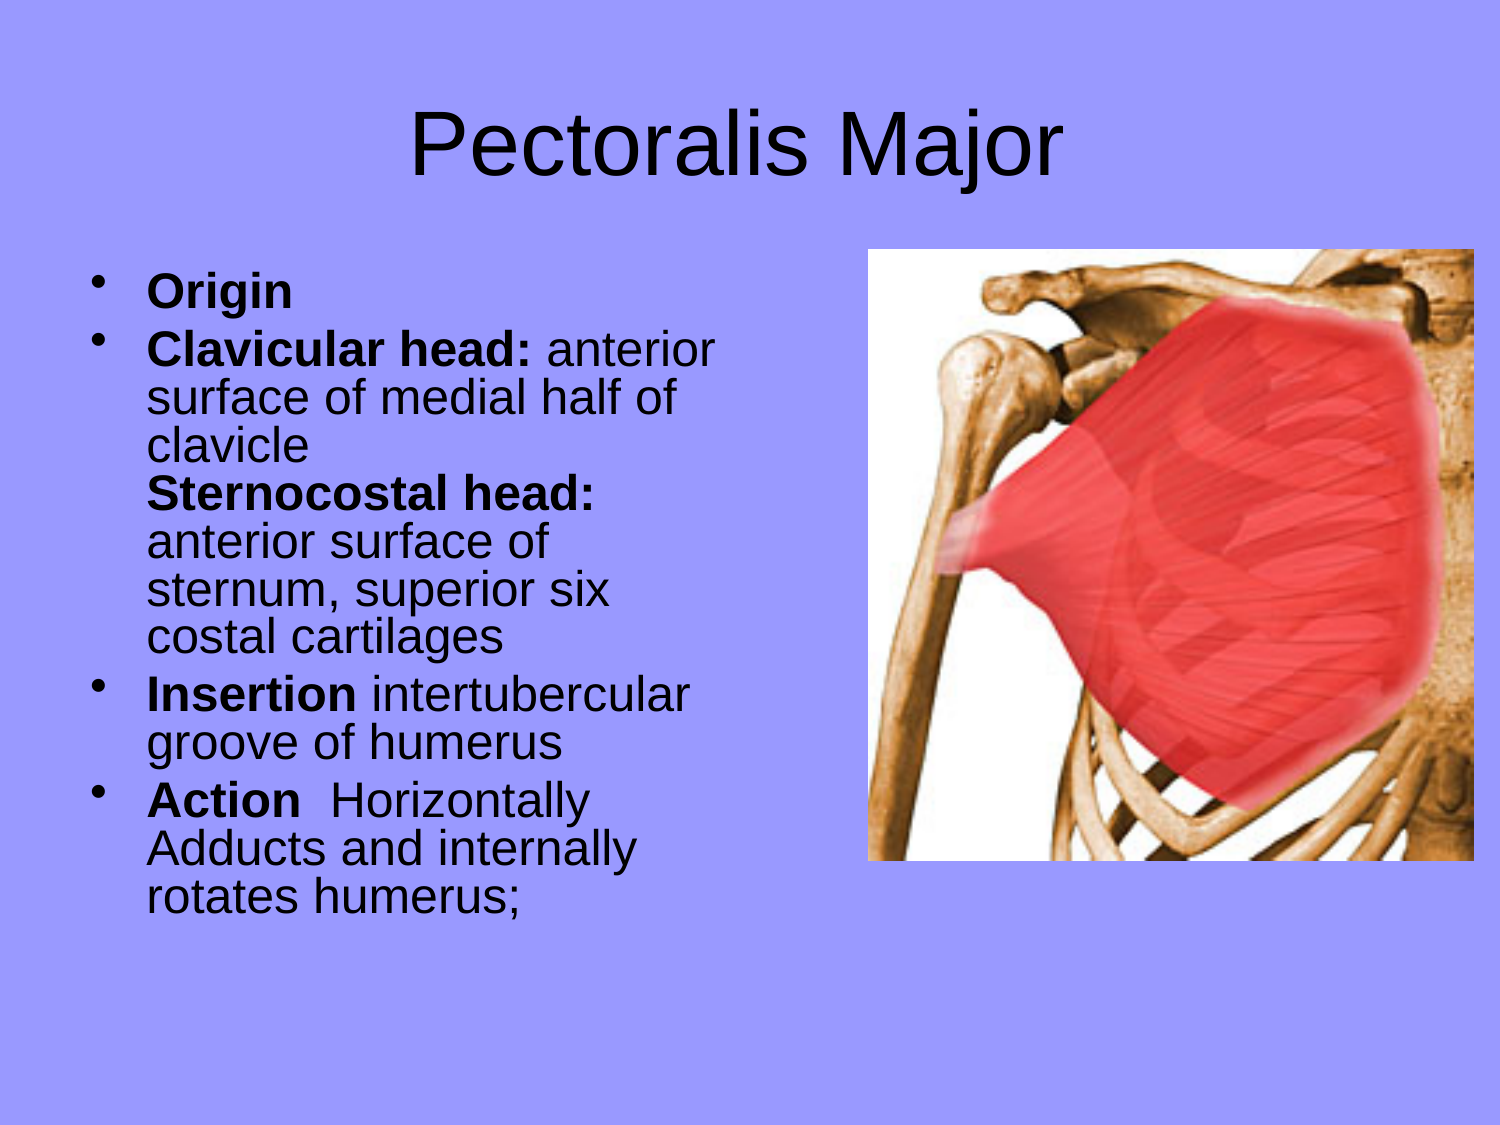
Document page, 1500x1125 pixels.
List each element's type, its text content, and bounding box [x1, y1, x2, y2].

title Pectoralis Major [75, 45, 1425, 233]
list Origin Clavicular head: anterior surface of medial half of clavicle Sternocostal head: anterior surface of sternum, superior six costal cartilages Insertion intertubercular groove of humerus Action Horizontally Adducts and internally rotates humerus; [75, 262, 738, 1005]
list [868, 249, 1474, 861]
